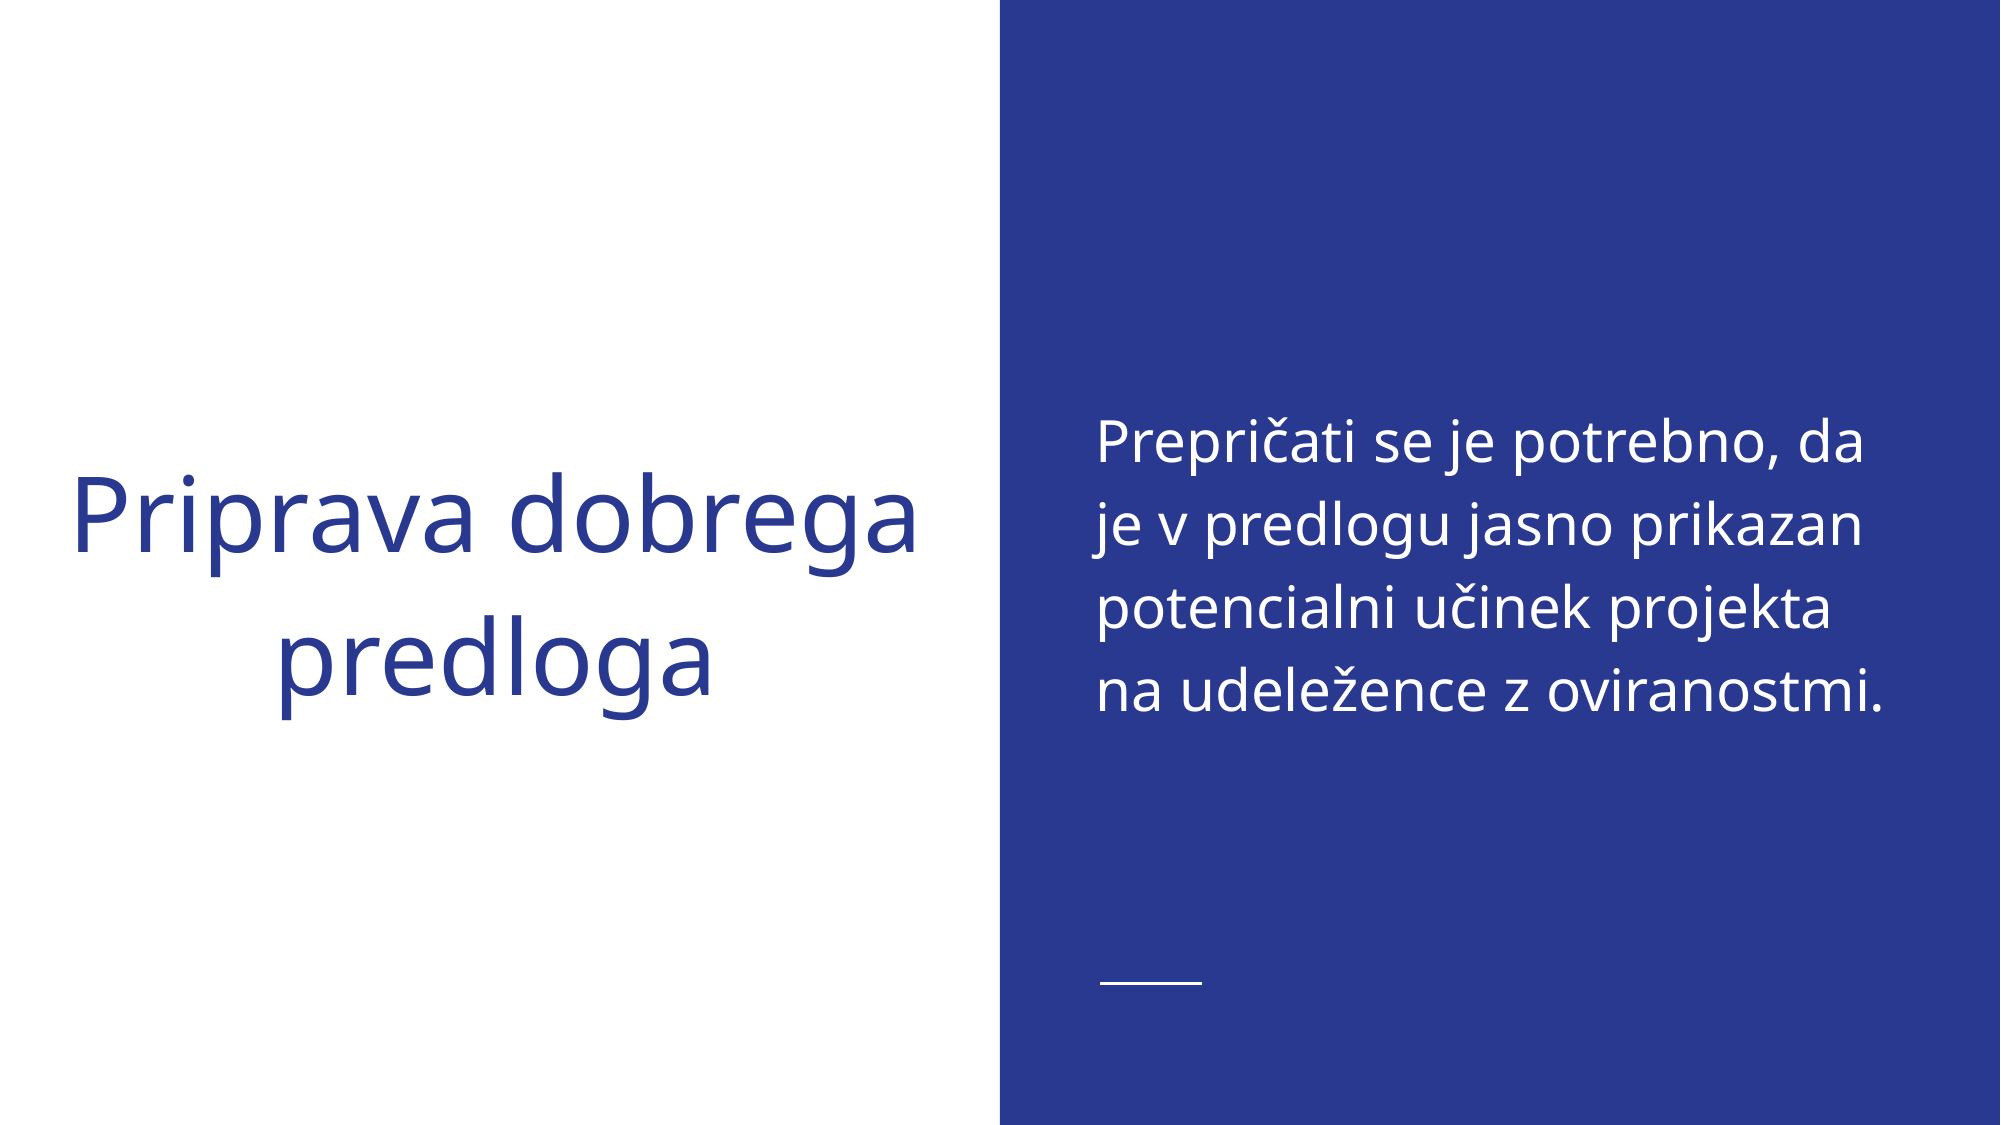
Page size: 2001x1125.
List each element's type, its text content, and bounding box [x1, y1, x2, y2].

list Prepričati se je potrebno, da je v predlogu jasno prikazan potencialni učinek projekta na udeležence z oviranostmi. [1080, 158, 1920, 967]
title Priprava dobrega predloga [53, 391, 939, 734]
